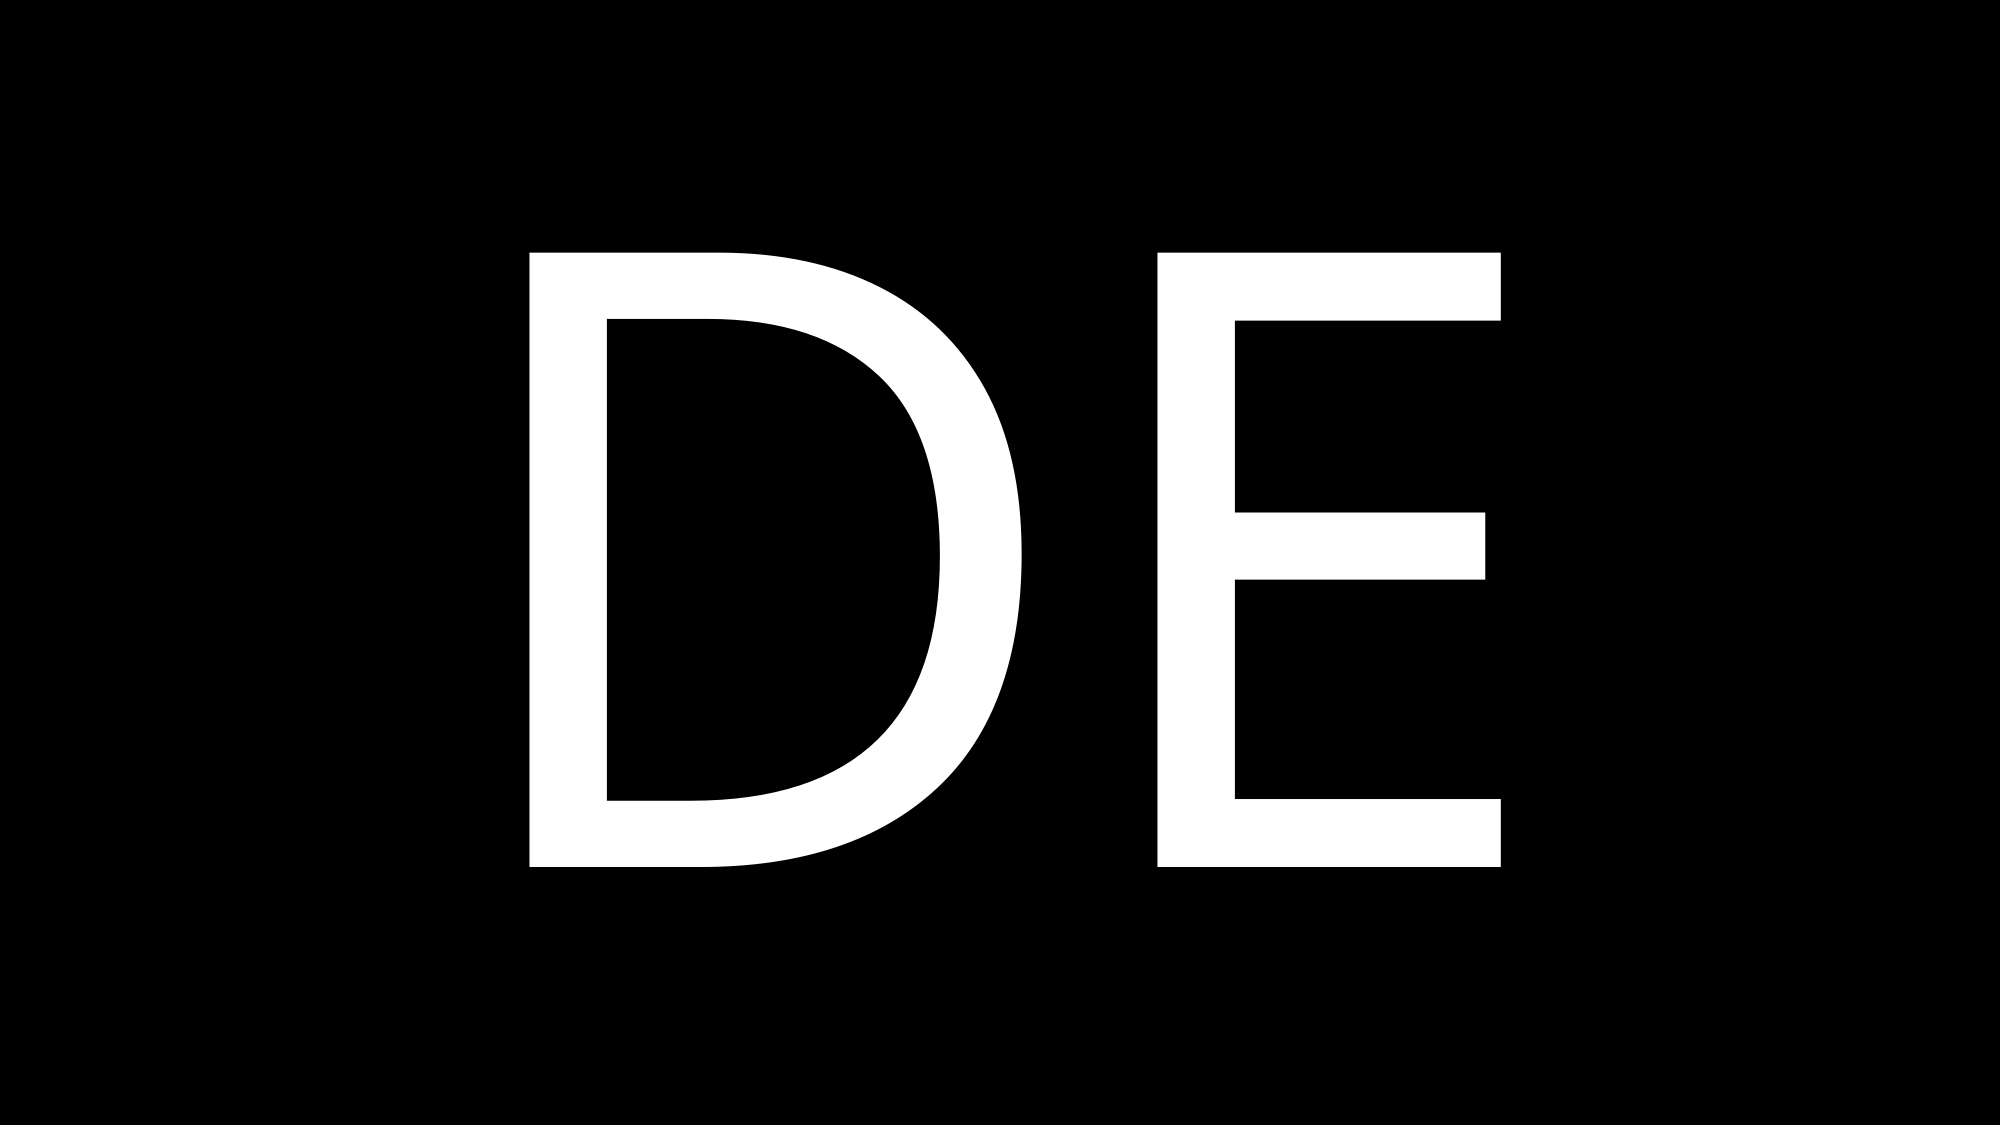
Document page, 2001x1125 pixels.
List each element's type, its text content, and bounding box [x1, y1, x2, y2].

text_box DE [71, 0, 1929, 1048]
